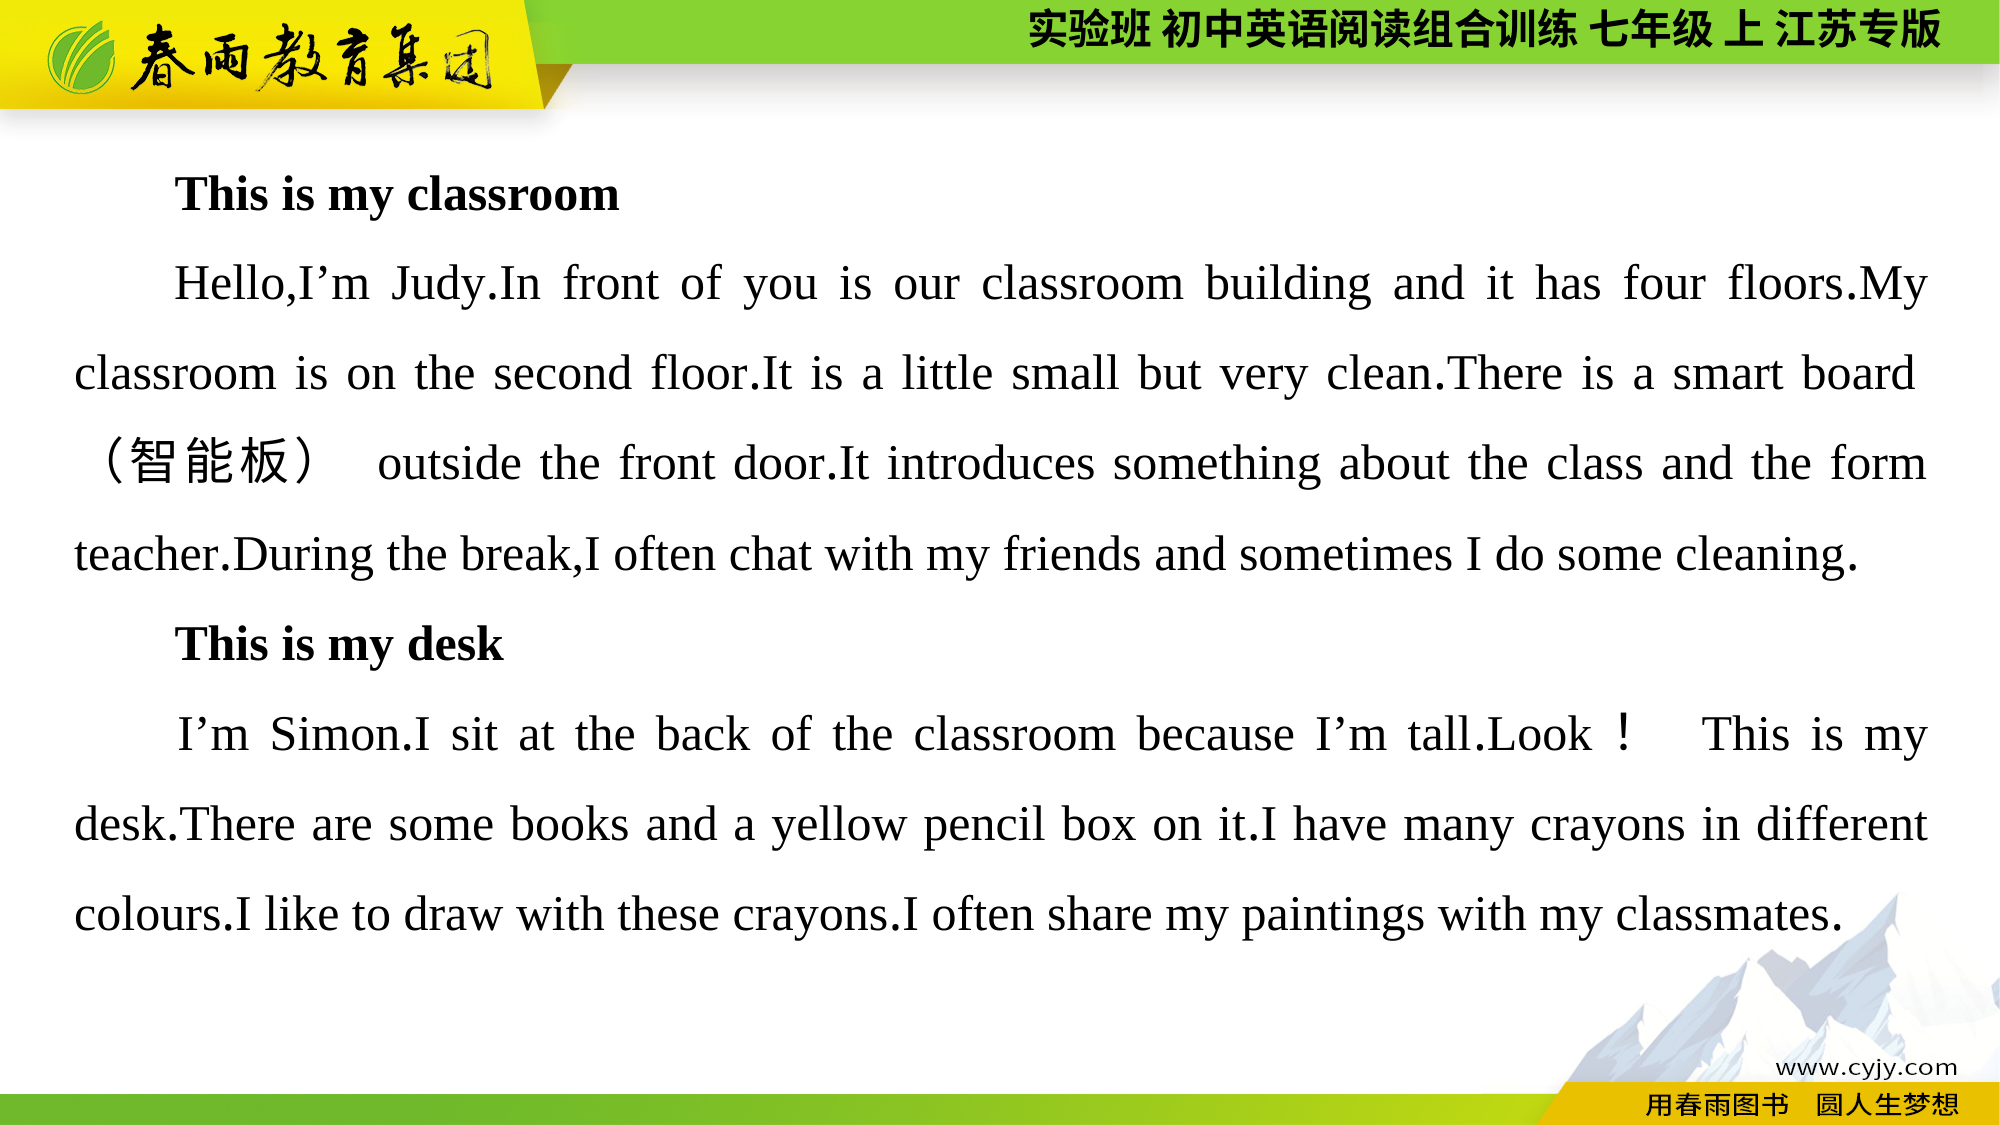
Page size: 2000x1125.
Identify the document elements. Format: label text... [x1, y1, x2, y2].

picture [0, 0, 2000, 1125]
list This is my classroom Hello,I’m Judy.In front of you is our classroom building and it has four floors.My classroom is on the second floor.It is a little small but very clean.There is a smart board（智能板） outside the front door.It introduces something about the class and the form teacher.During the break,I often chat with my friends and sometimes I do some cleaning. This is my desk I’m Simon.I sit at the back of the classroom because I’m tall.Look！ This is my desk.There are some books and a yellow pencil box on it.I have many crayons in different colours.I like to draw with these crayons.I often share my paintings with my classmates. [59, 122, 1944, 944]
